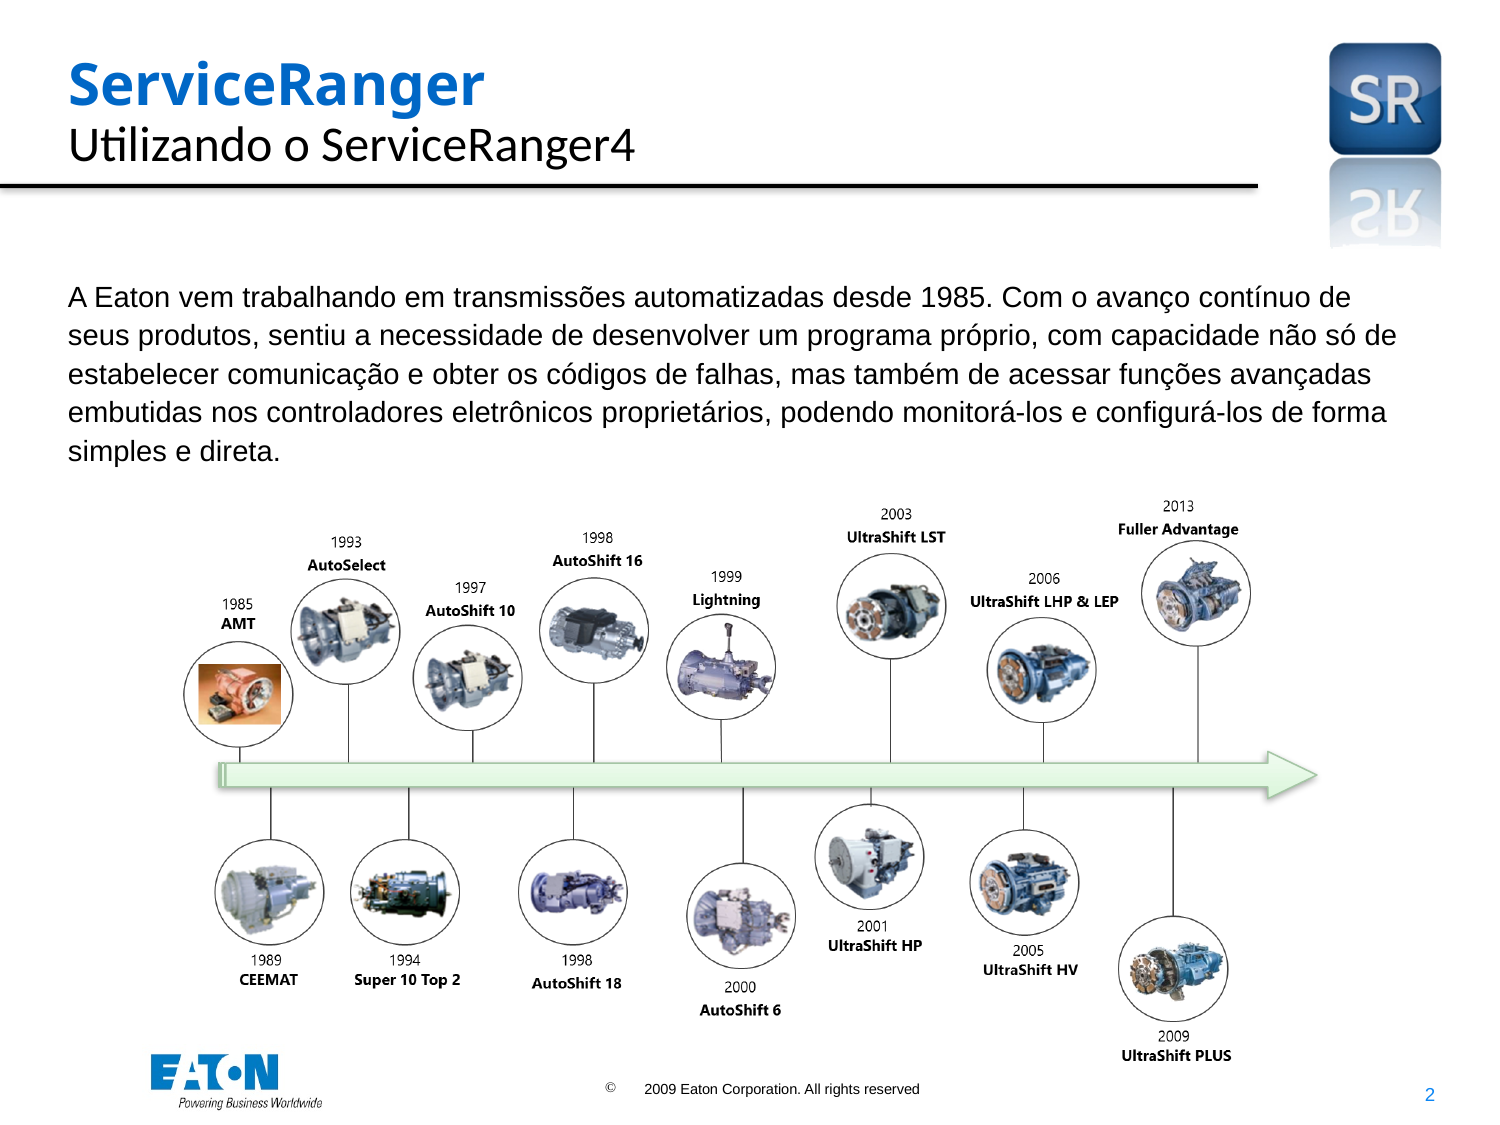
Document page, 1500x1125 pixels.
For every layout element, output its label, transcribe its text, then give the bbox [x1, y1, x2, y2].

picture [142, 1044, 330, 1118]
title ServiceRanger Utilizando o ServiceRanger4 [53, 0, 1354, 180]
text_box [182, 491, 1318, 1073]
text_box A Eaton vem trabalhando em transmissões automatizadas desde 1985. Com o avanço contínuo de seus produtos, sentiu a necessidade de desenvolver um programa próprio, com capacidade não só de estabelecer comunicação e obter os códigos de falhas, mas também de acessar funções avançadas embutidas nos controladores eletrônicos proprietários, podendo monitorá-los e configurá-los de forma simples e direta. [53, 267, 1436, 475]
